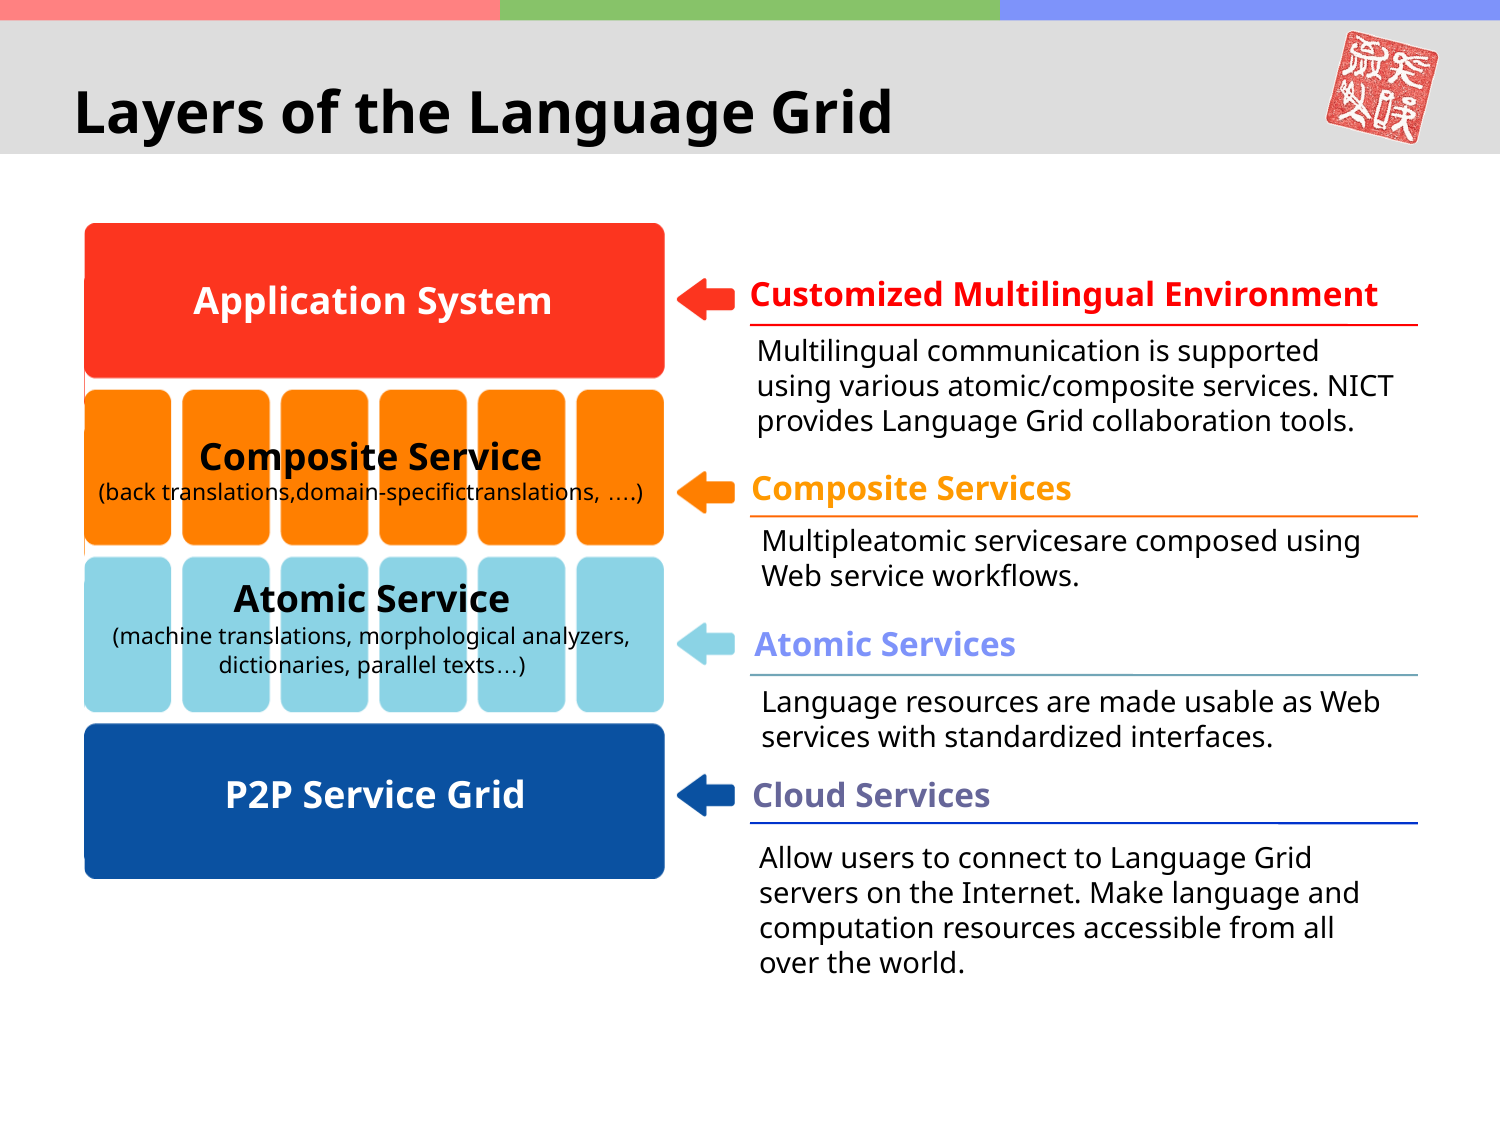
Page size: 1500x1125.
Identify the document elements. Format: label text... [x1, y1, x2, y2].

text_box Multilingual communication is supported using various atomic/composite services. NICT provides Language Grid collaboration tools. [741, 325, 1414, 445]
picture [690, 271, 735, 867]
text_box Composite Services [738, 460, 1410, 515]
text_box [51, 223, 690, 880]
text_box Cloud Services [738, 767, 1500, 822]
title Layers of the Language Grid [58, 48, 1410, 153]
text_box Multipleatomic servicesare composed using Web service workflows. [746, 514, 1424, 600]
text_box Atomic Services [739, 615, 1424, 670]
text_box Customized Multilingual Environment [734, 265, 1500, 321]
text_box Language resources are made usable as Web services with standardized interfaces. [746, 675, 1403, 761]
text_box Allow users to connect to Language Grid servers on the Internet. Make language and computation resources accessible from all over the world. [744, 832, 1407, 988]
picture [1341, 27, 1443, 148]
